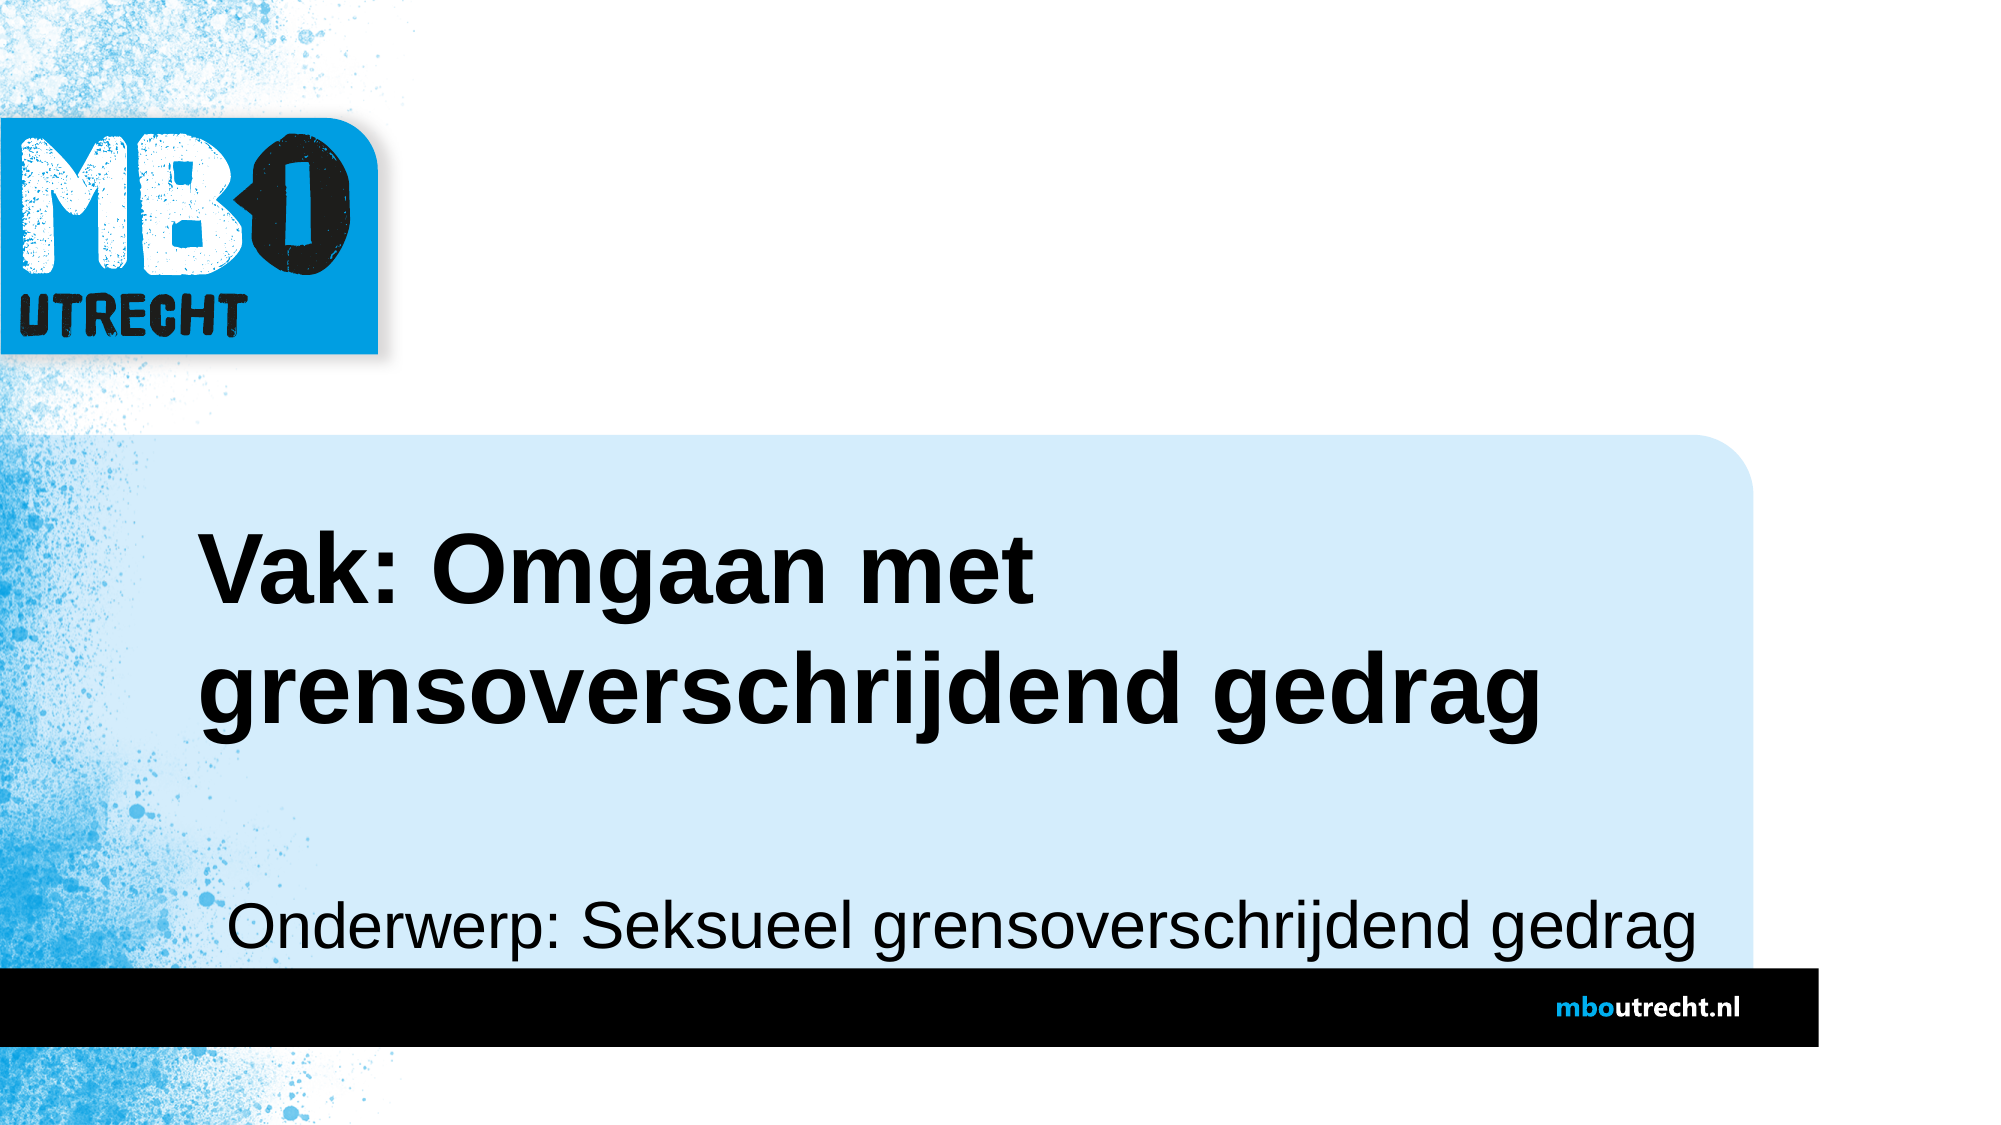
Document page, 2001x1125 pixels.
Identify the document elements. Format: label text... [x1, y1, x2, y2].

picture [0, 1047, 415, 1125]
picture [0, 0, 415, 968]
subtitle Onderwerp: Seksueel grensoverschrijdend gedrag [225, 881, 1727, 974]
title Vak: Omgaan met grensoverschrijdend gedrag [197, 503, 1699, 792]
